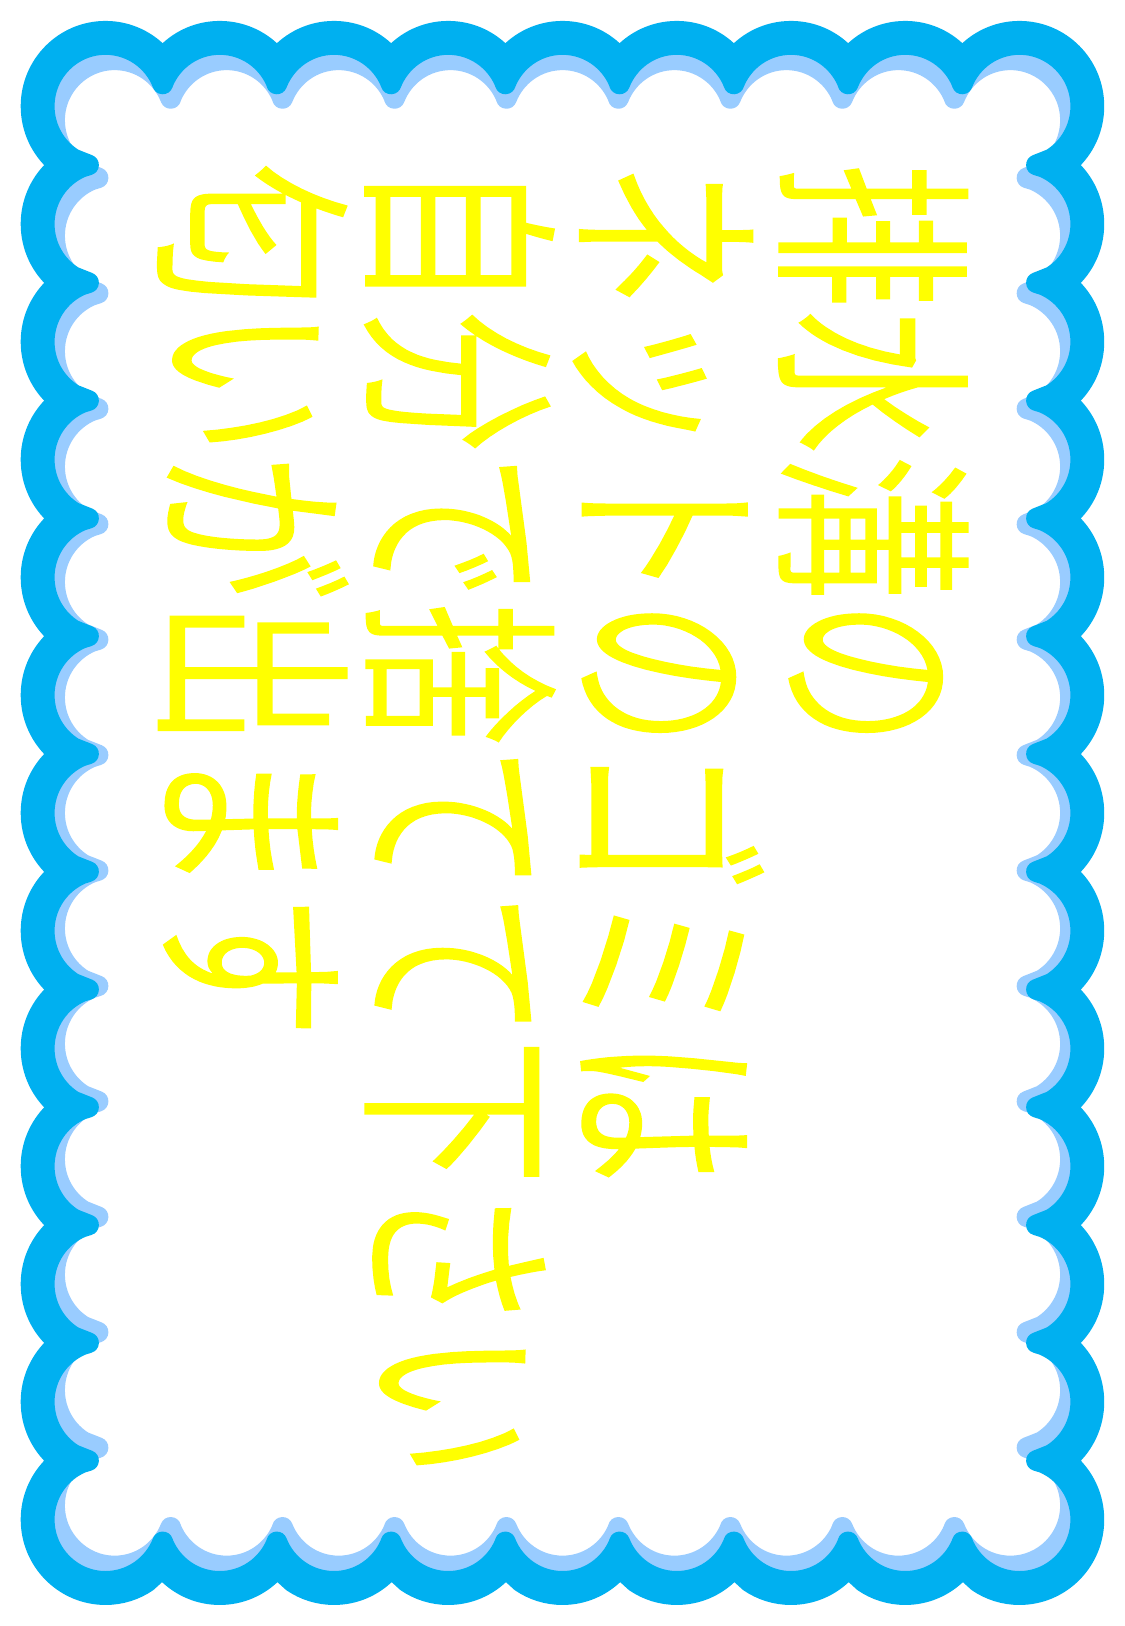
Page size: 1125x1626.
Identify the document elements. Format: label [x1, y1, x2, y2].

text_box [47, 1235, 101, 1339]
text_box [1024, 993, 1078, 1106]
text_box [1024, 1114, 1078, 1222]
text_box [1024, 169, 1078, 268]
text_box [47, 633, 101, 991]
text_box [29, 29, 1096, 1597]
text_box [160, 1480, 1078, 1579]
text_box [160, 47, 965, 101]
text_box [1024, 1358, 1078, 1456]
text_box [47, 47, 160, 147]
text_box [1024, 403, 1078, 511]
text_box [47, 1114, 101, 1222]
text_box [965, 47, 1078, 146]
text_box [1024, 519, 1078, 631]
text_box [47, 169, 101, 268]
text_box [47, 1480, 160, 1579]
text_box [47, 993, 101, 1106]
text_box [47, 1358, 101, 1456]
text_box [47, 519, 101, 631]
text_box [1024, 286, 1078, 391]
text_box [47, 286, 101, 391]
text_box [47, 403, 101, 511]
text_box [1024, 1236, 1078, 1339]
text_box [1024, 633, 1078, 991]
